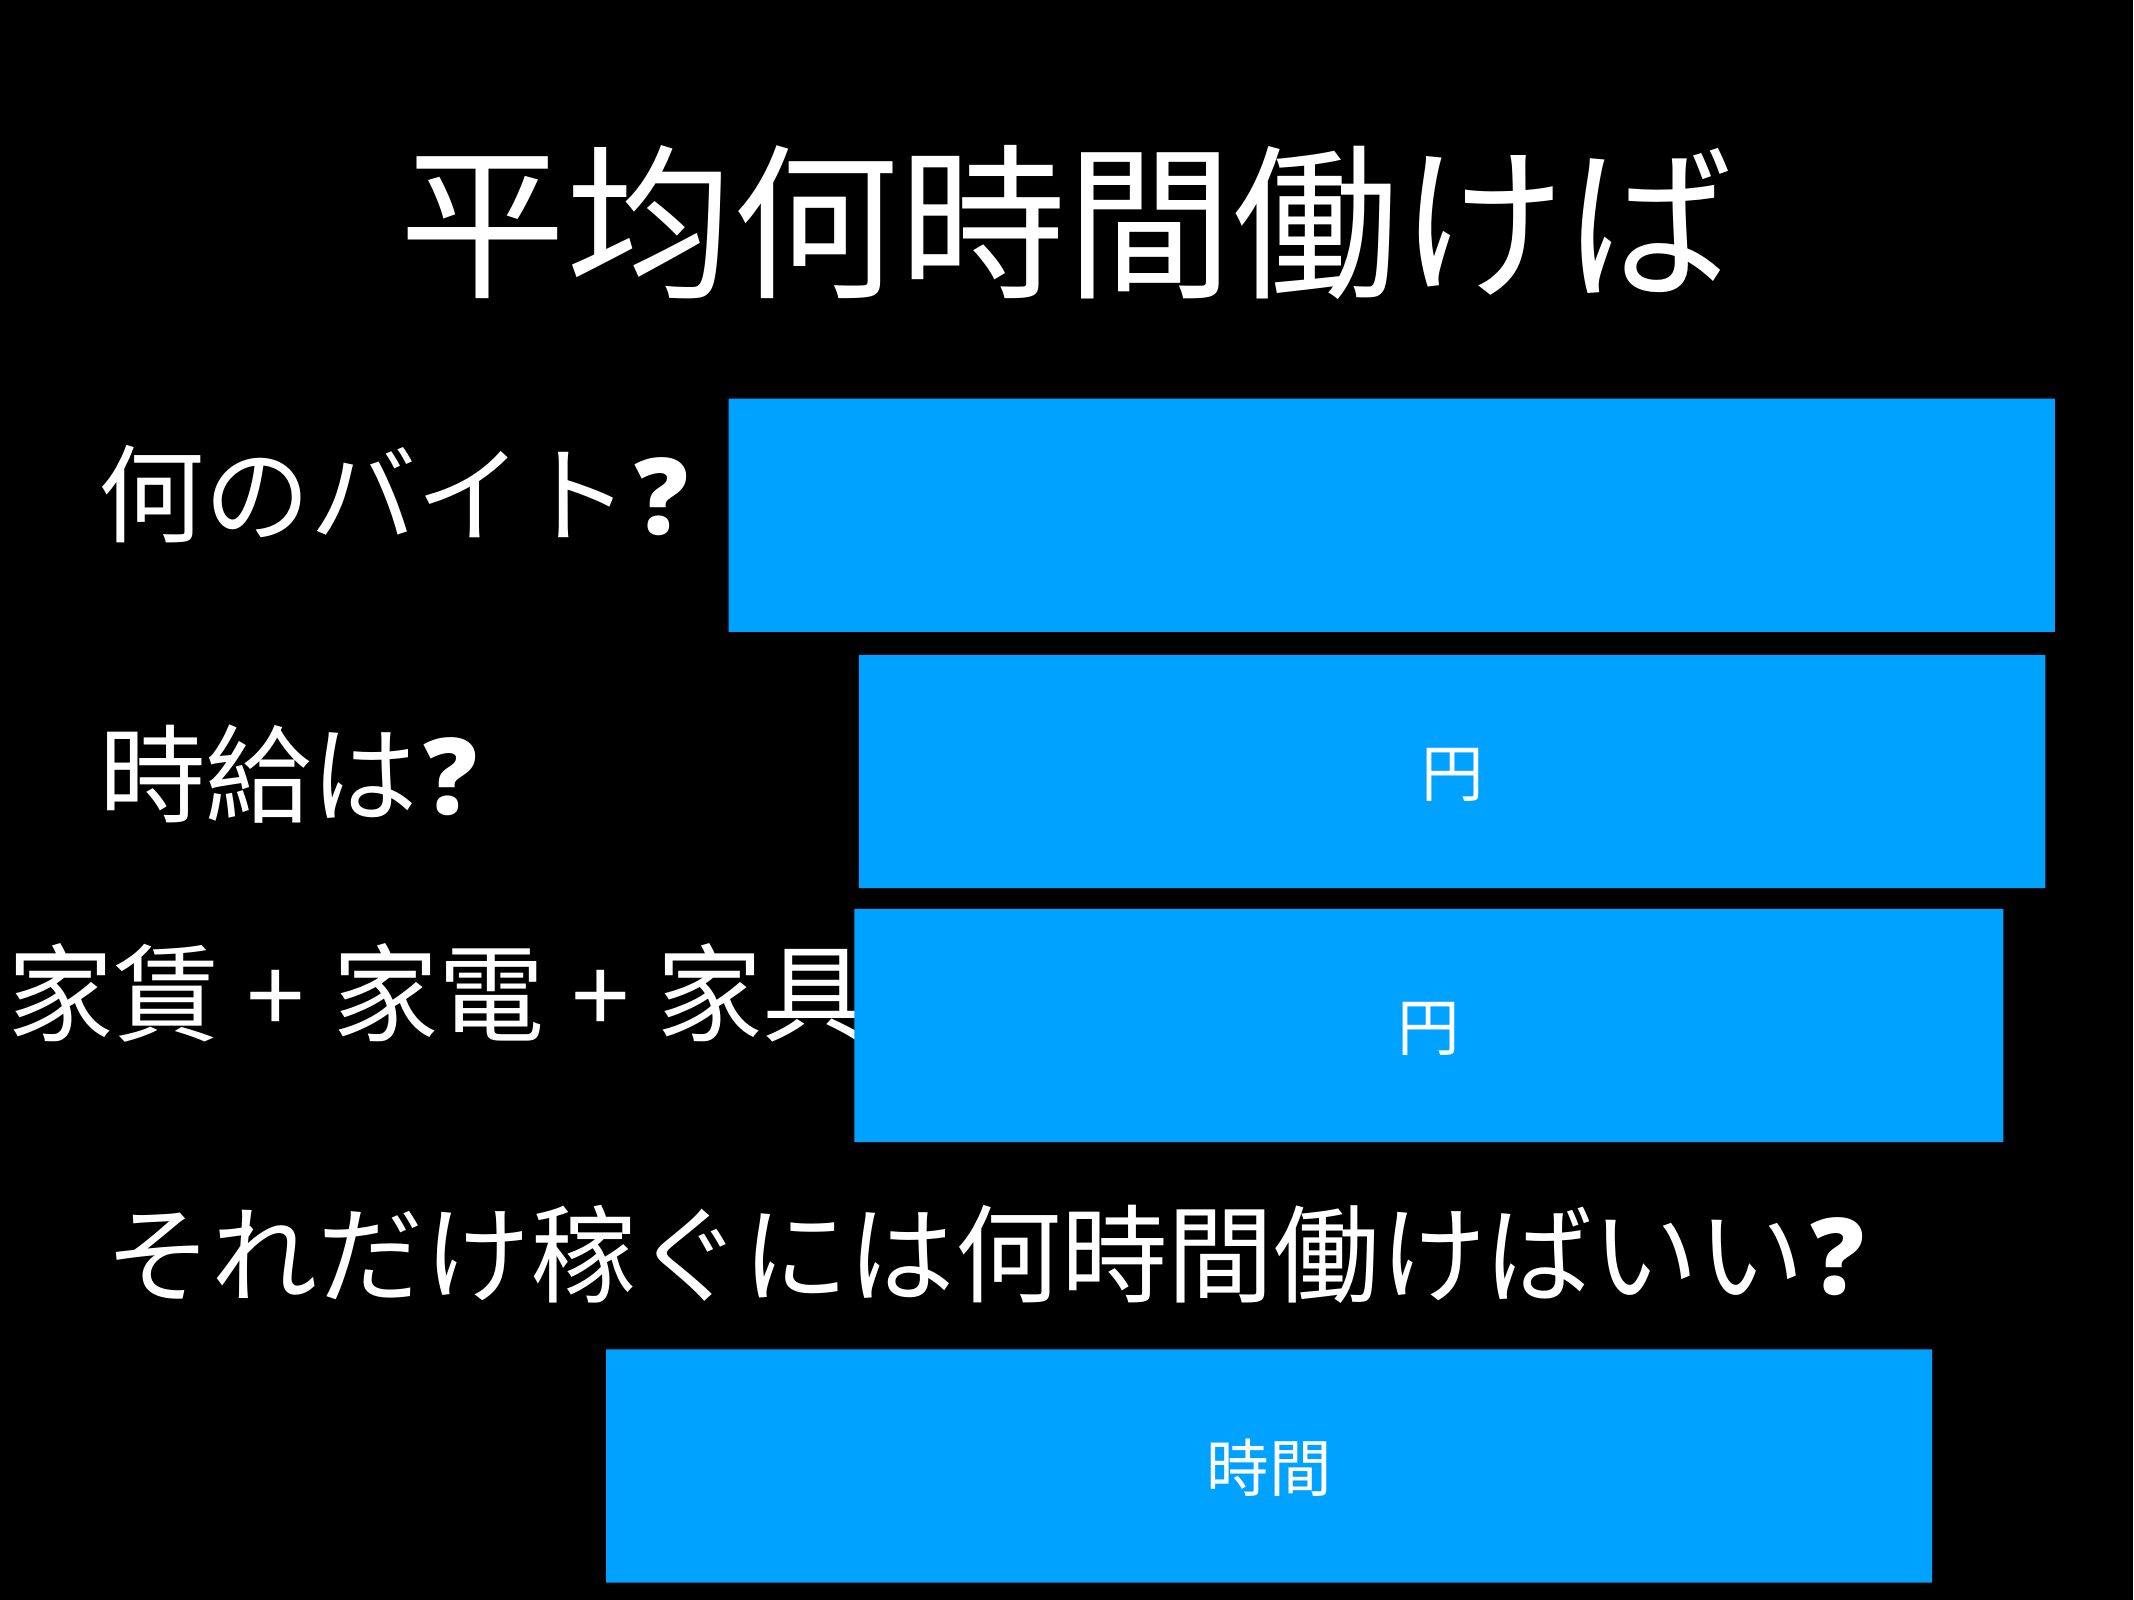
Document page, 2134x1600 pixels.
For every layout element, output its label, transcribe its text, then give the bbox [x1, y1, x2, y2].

text_box 何のバイト❓ [89, 420, 701, 565]
text_box [728, 398, 2055, 632]
title 平均何時間働けば [155, 41, 1978, 397]
text_box 時間 [606, 1349, 1933, 1583]
text_box それだけ稼ぐには何時間働けばいい❓ [97, 1180, 1877, 1325]
text_box 円 [858, 654, 2046, 889]
text_box 時給は❓ [90, 699, 489, 844]
text_box 円 [854, 908, 2004, 1143]
text_box 家賃+家電+家具 [0, 919, 854, 1064]
